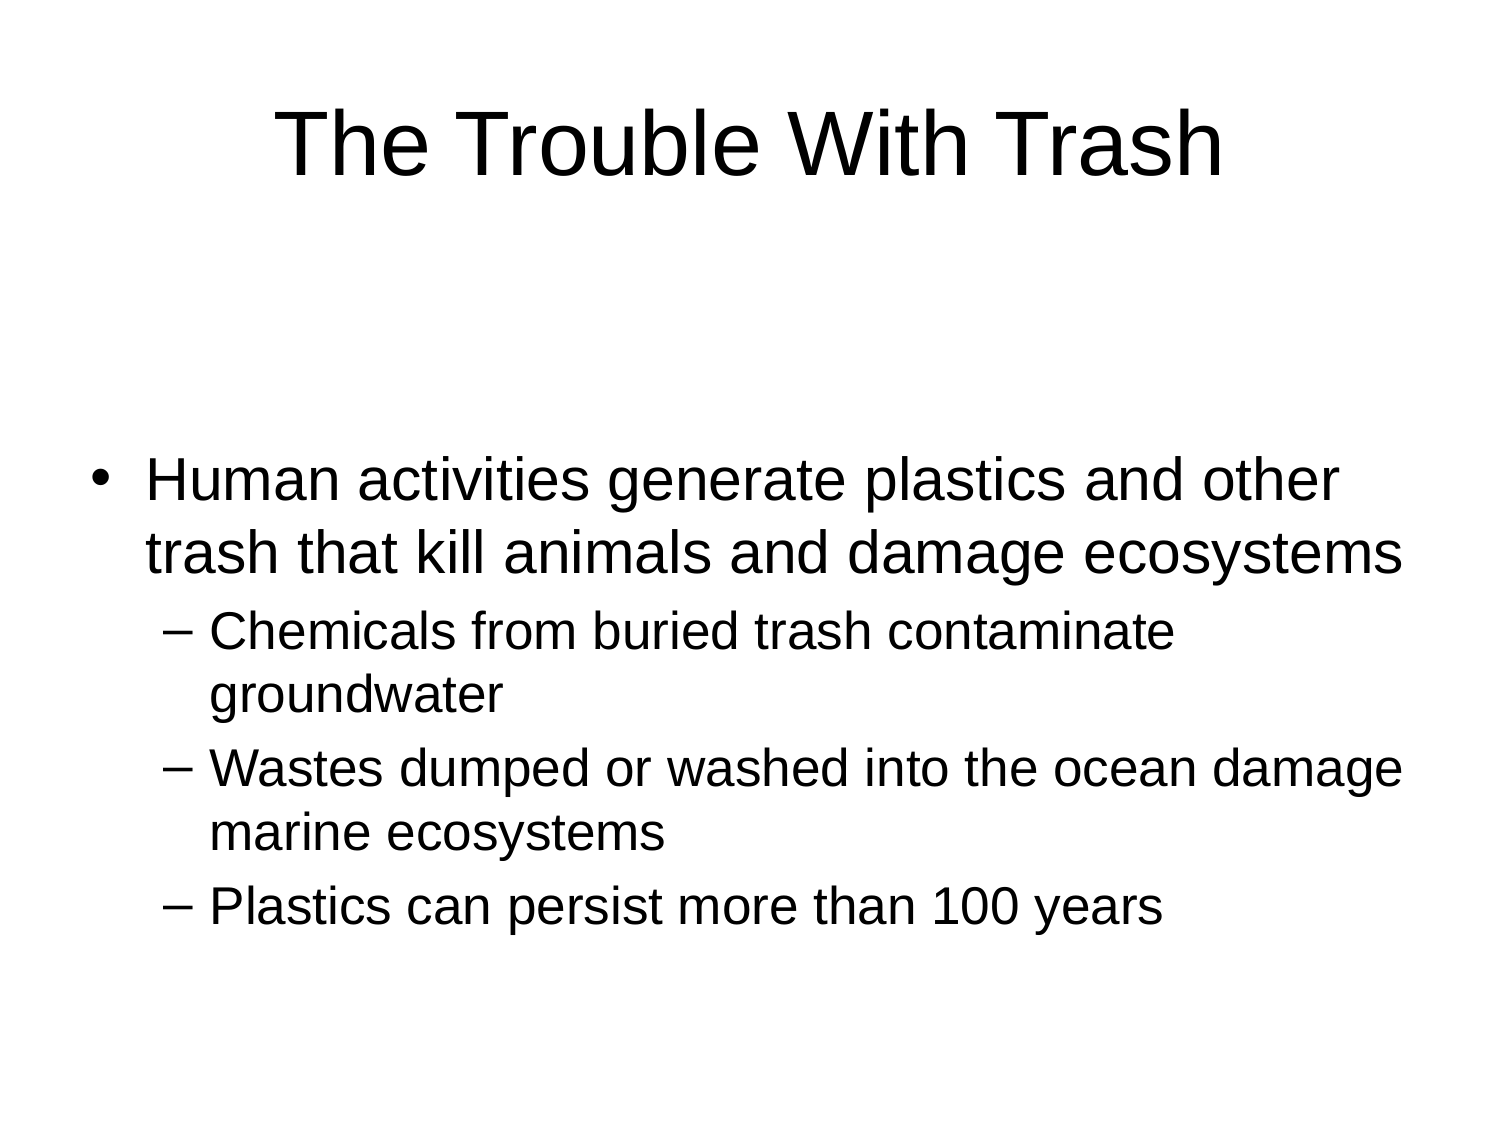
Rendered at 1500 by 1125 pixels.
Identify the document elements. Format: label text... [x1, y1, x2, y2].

title The Trouble With Trash [75, 45, 1425, 233]
list Human activities generate plastics and other trash that kill animals and damage ecosystems Chemicals from buried trash contaminate groundwater Wastes dumped or washed into the ocean damage marine ecosystems Plastics can persist more than 100 years [75, 262, 1425, 1005]
